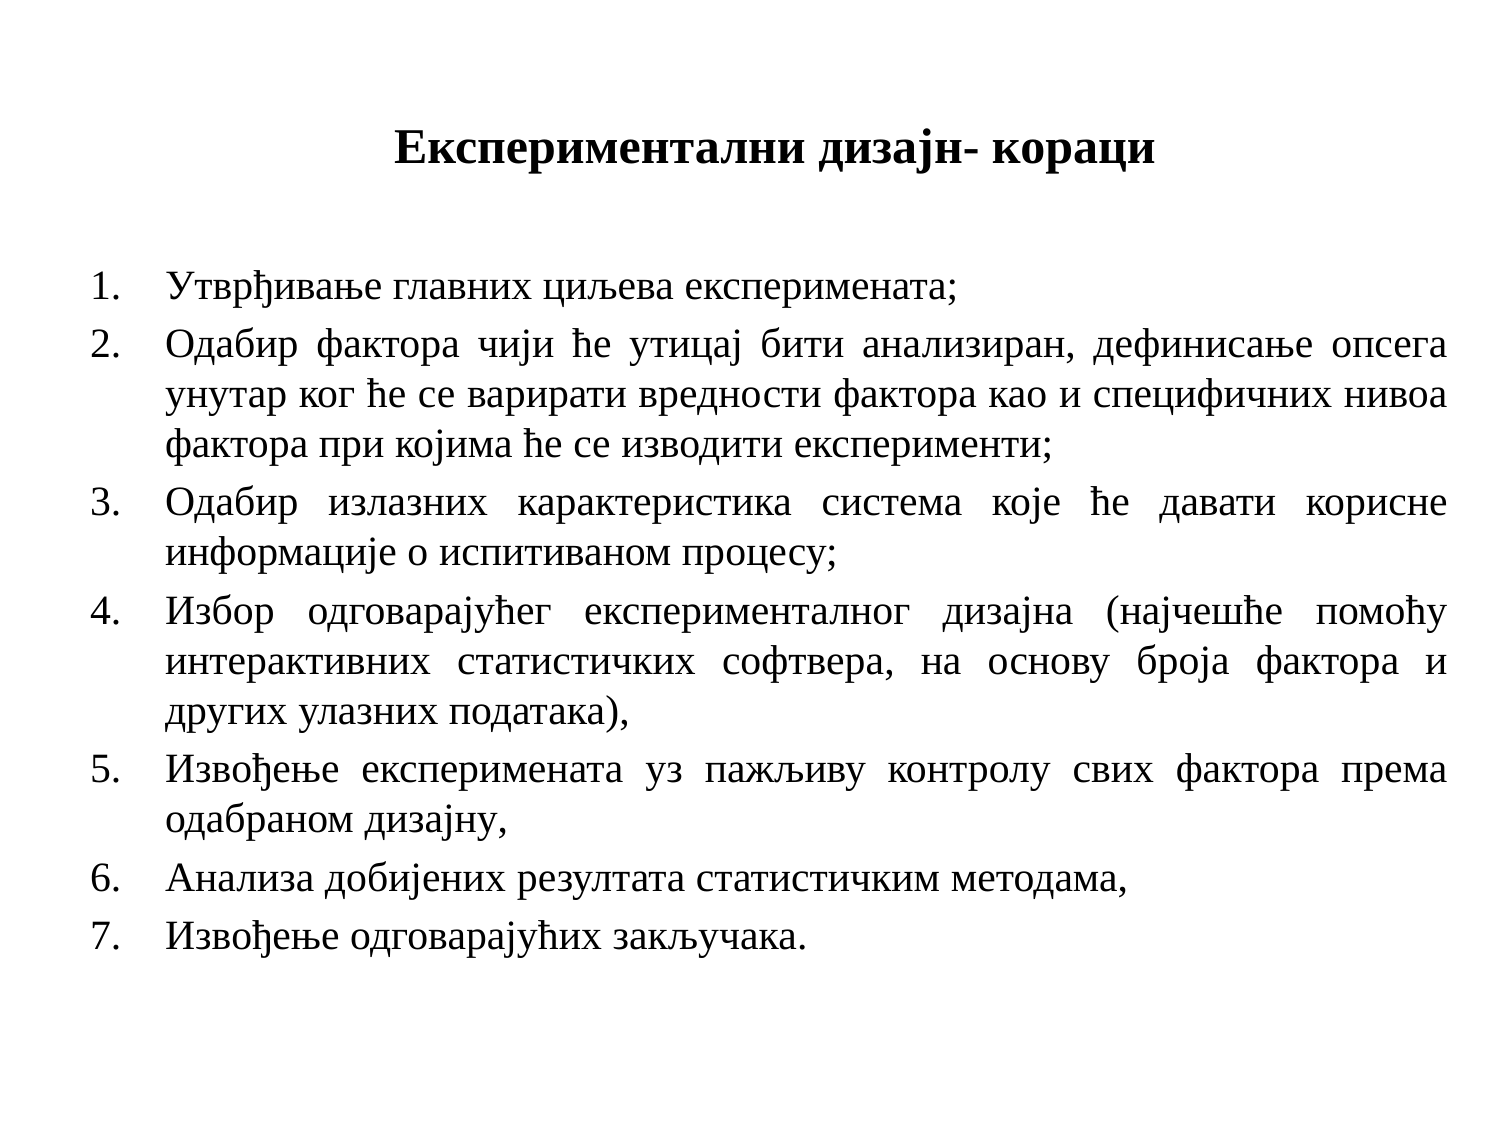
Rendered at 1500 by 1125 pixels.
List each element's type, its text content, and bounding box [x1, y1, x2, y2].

list Утврђивање главних циљева експеримената; Одабир фактора чији ће утицај бити анализиран, дефинисање опсега унутар ког ће се варирати вредности фактора као и специфичних нивоа фактора при којима ће се изводити експерименти; Одабир излазних карактеристика система које ће давати корисне информације о испитиваном процесу; Избор одговарајућег експерименталног дизајна (најчешће помоћу интерактивних статистичких софтвера, на основу броја фактора и других улазних података), Извођење експеримената уз пажљиву контролу свих фактора према одабраном дизајну, Анализа добијених резултата статистичким методама, Извођење одговарајућих закључака. [75, 249, 1463, 993]
title Експериментални дизајн- кораци [99, 50, 1450, 238]
